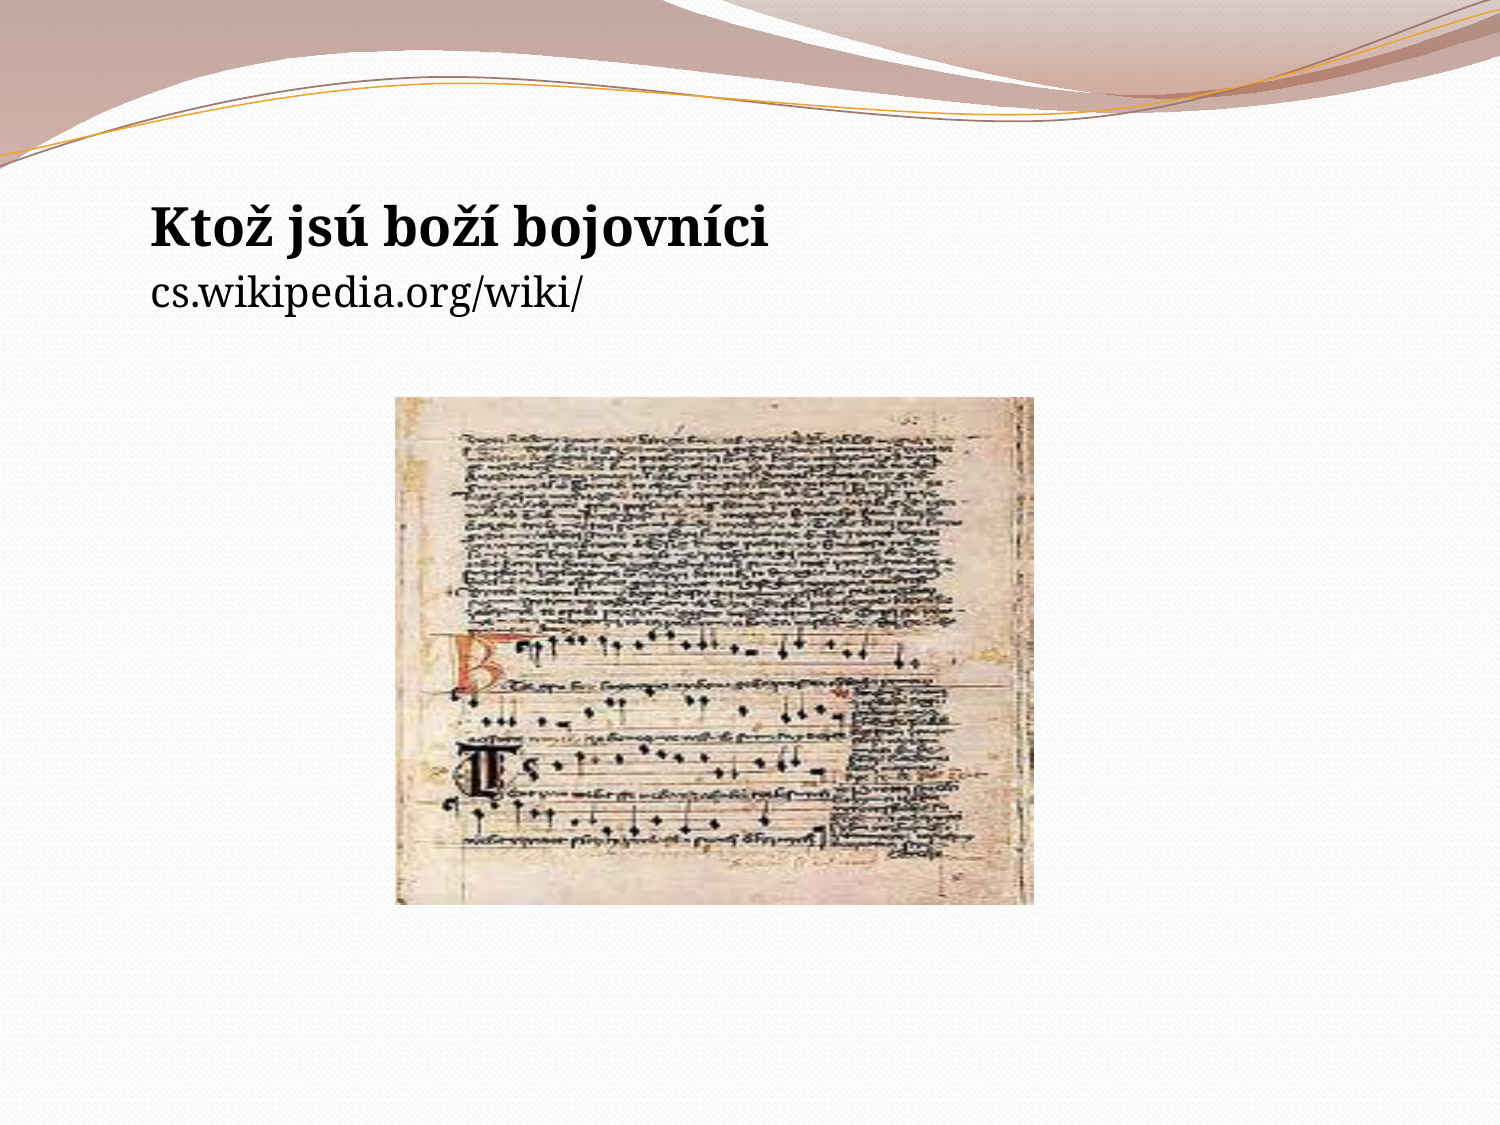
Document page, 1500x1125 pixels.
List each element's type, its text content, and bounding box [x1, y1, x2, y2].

list Ktož jsú boží bojovníci cs.wikipedia.org/wiki/ [135, 184, 1081, 393]
picture [395, 396, 1034, 906]
